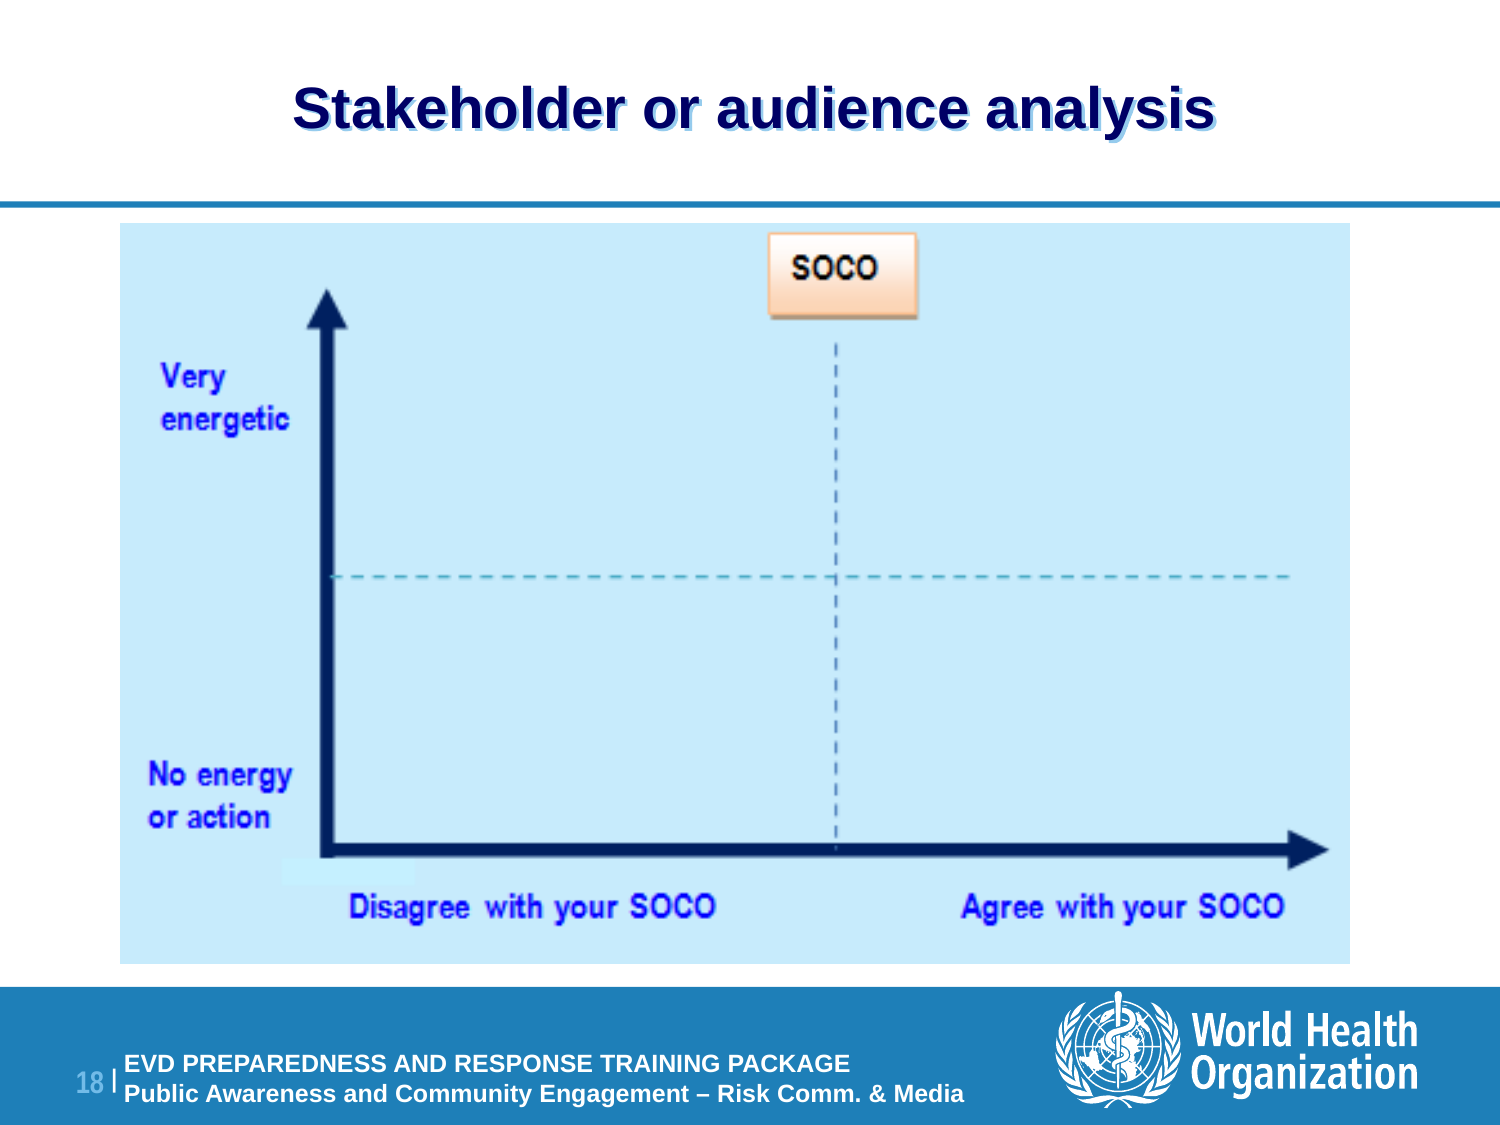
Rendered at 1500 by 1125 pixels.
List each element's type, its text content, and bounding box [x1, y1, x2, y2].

title Stakeholder or audience analysis [227, 63, 1283, 147]
picture [120, 223, 1350, 964]
